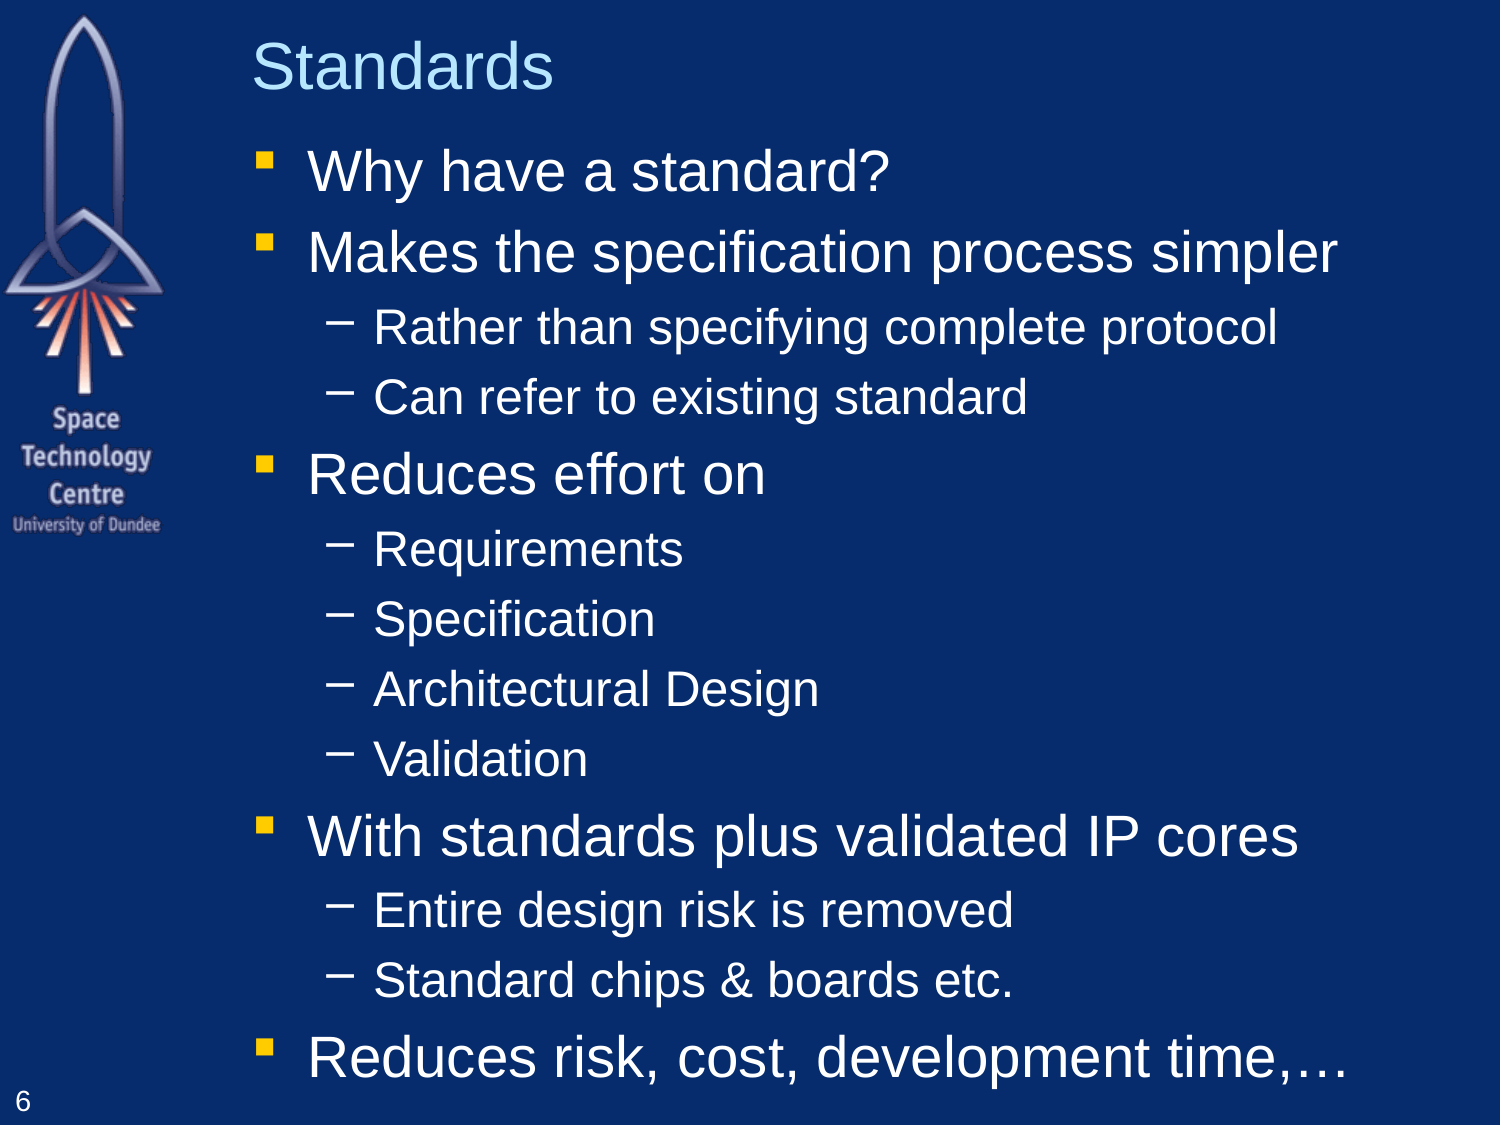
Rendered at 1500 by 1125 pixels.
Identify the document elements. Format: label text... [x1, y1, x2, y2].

picture [0, 0, 171, 543]
title Standards [235, 0, 1500, 125]
slide_number 6 [0, 1046, 160, 1125]
list Why have a standard? Makes the specification process simpler Rather than specifying complete protocol Can refer to existing standard Reduces effort on Requirements Specification Architectural Design Validation With standards plus validated IP cores Entire design risk is removed Standard chips & boards etc. Reduces risk, cost, development time,… [235, 125, 1500, 1125]
